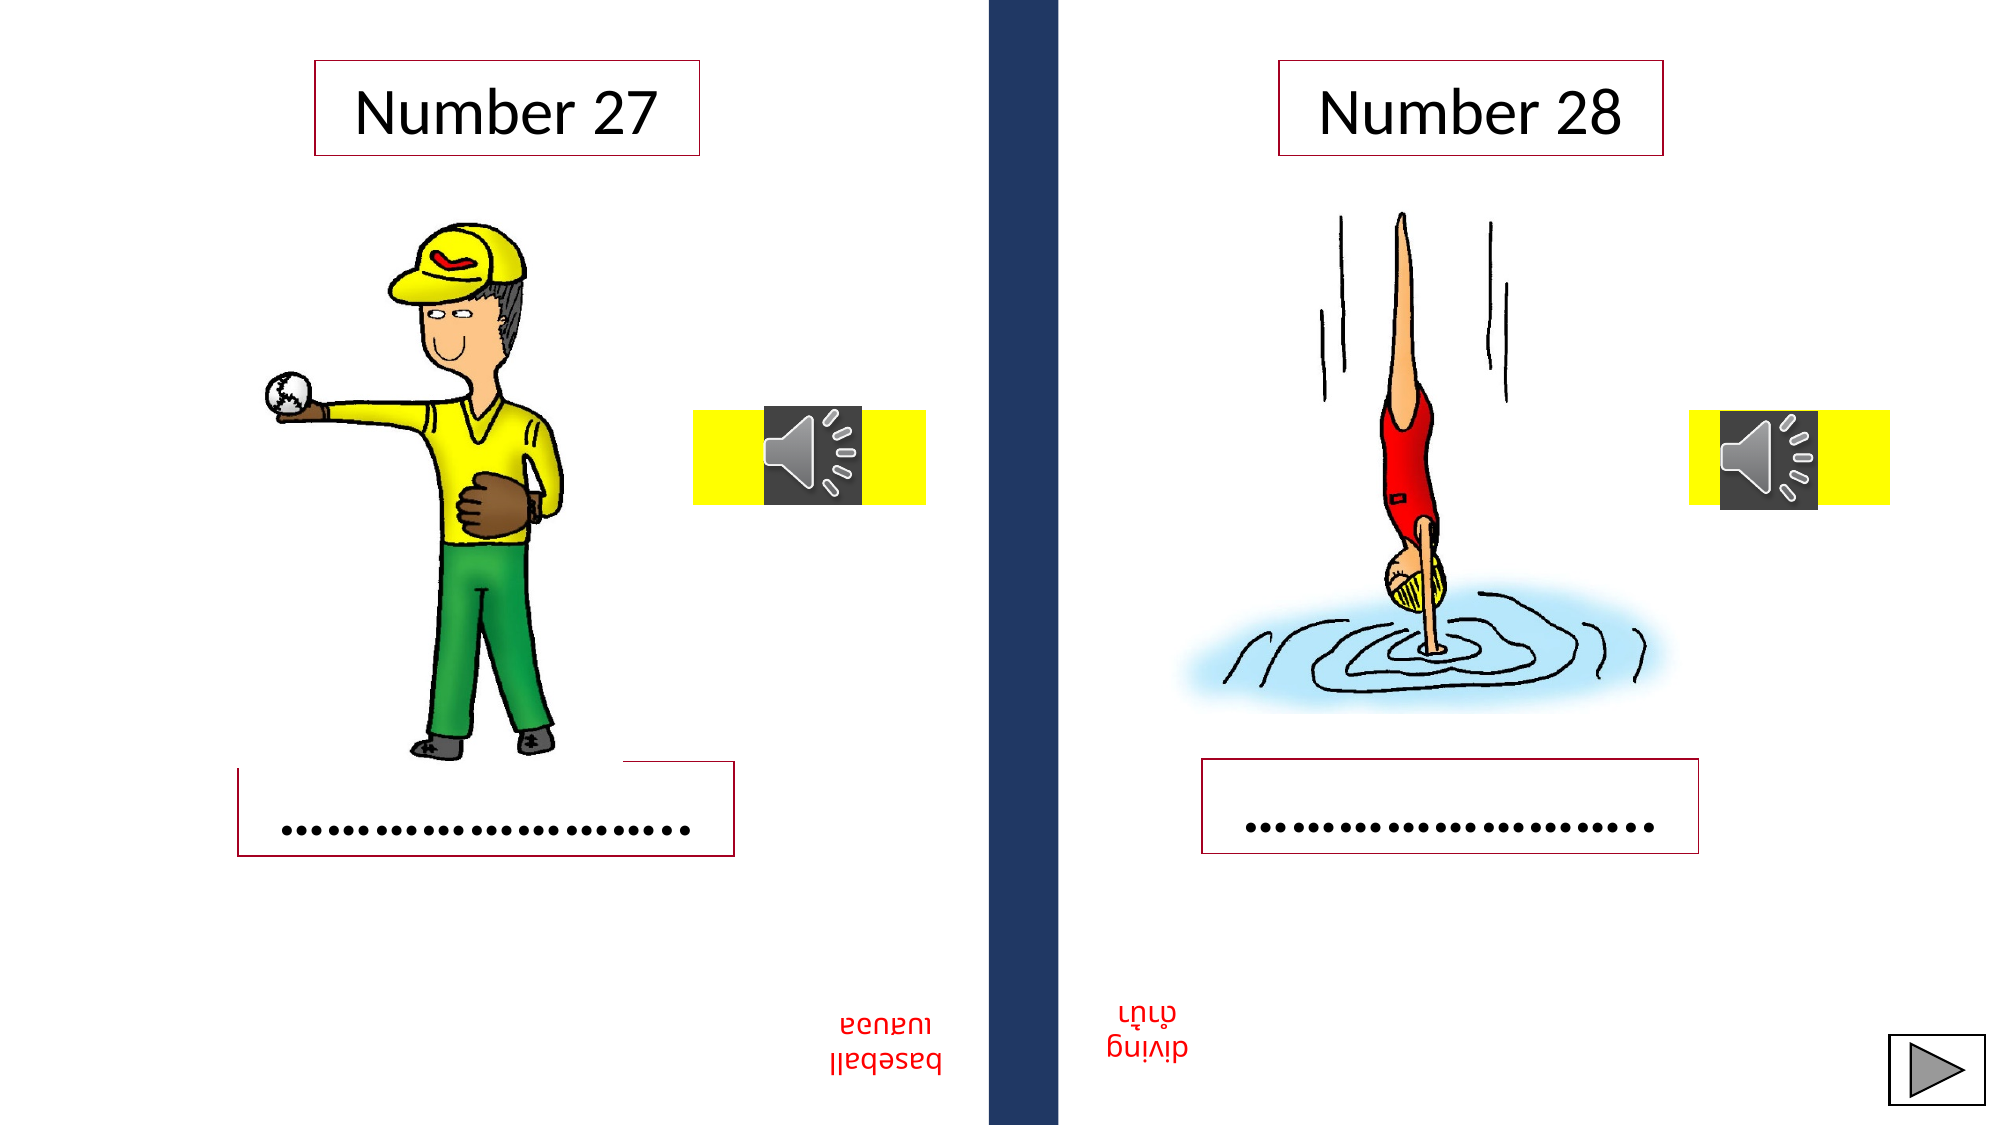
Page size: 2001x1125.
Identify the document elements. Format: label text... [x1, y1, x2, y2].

picture [1161, 191, 1689, 714]
picture [1719, 410, 1820, 511]
text_box …………………….. [237, 761, 735, 857]
picture [214, 206, 623, 768]
text_box [988, 0, 1059, 1125]
table_header [693, 410, 762, 505]
picture [762, 405, 863, 506]
text_box [1888, 1034, 1986, 1106]
table_header [863, 410, 926, 505]
table_header [1820, 410, 1890, 505]
text_box …………………….. [1202, 758, 1699, 854]
text_box baseball เบสบอล [775, 1004, 997, 1090]
text_box diving ดำน้า [1070, 993, 1224, 1078]
text_box Number 28 [1278, 60, 1664, 156]
text_box Number 27 [315, 60, 700, 156]
table_header [1689, 410, 1719, 505]
